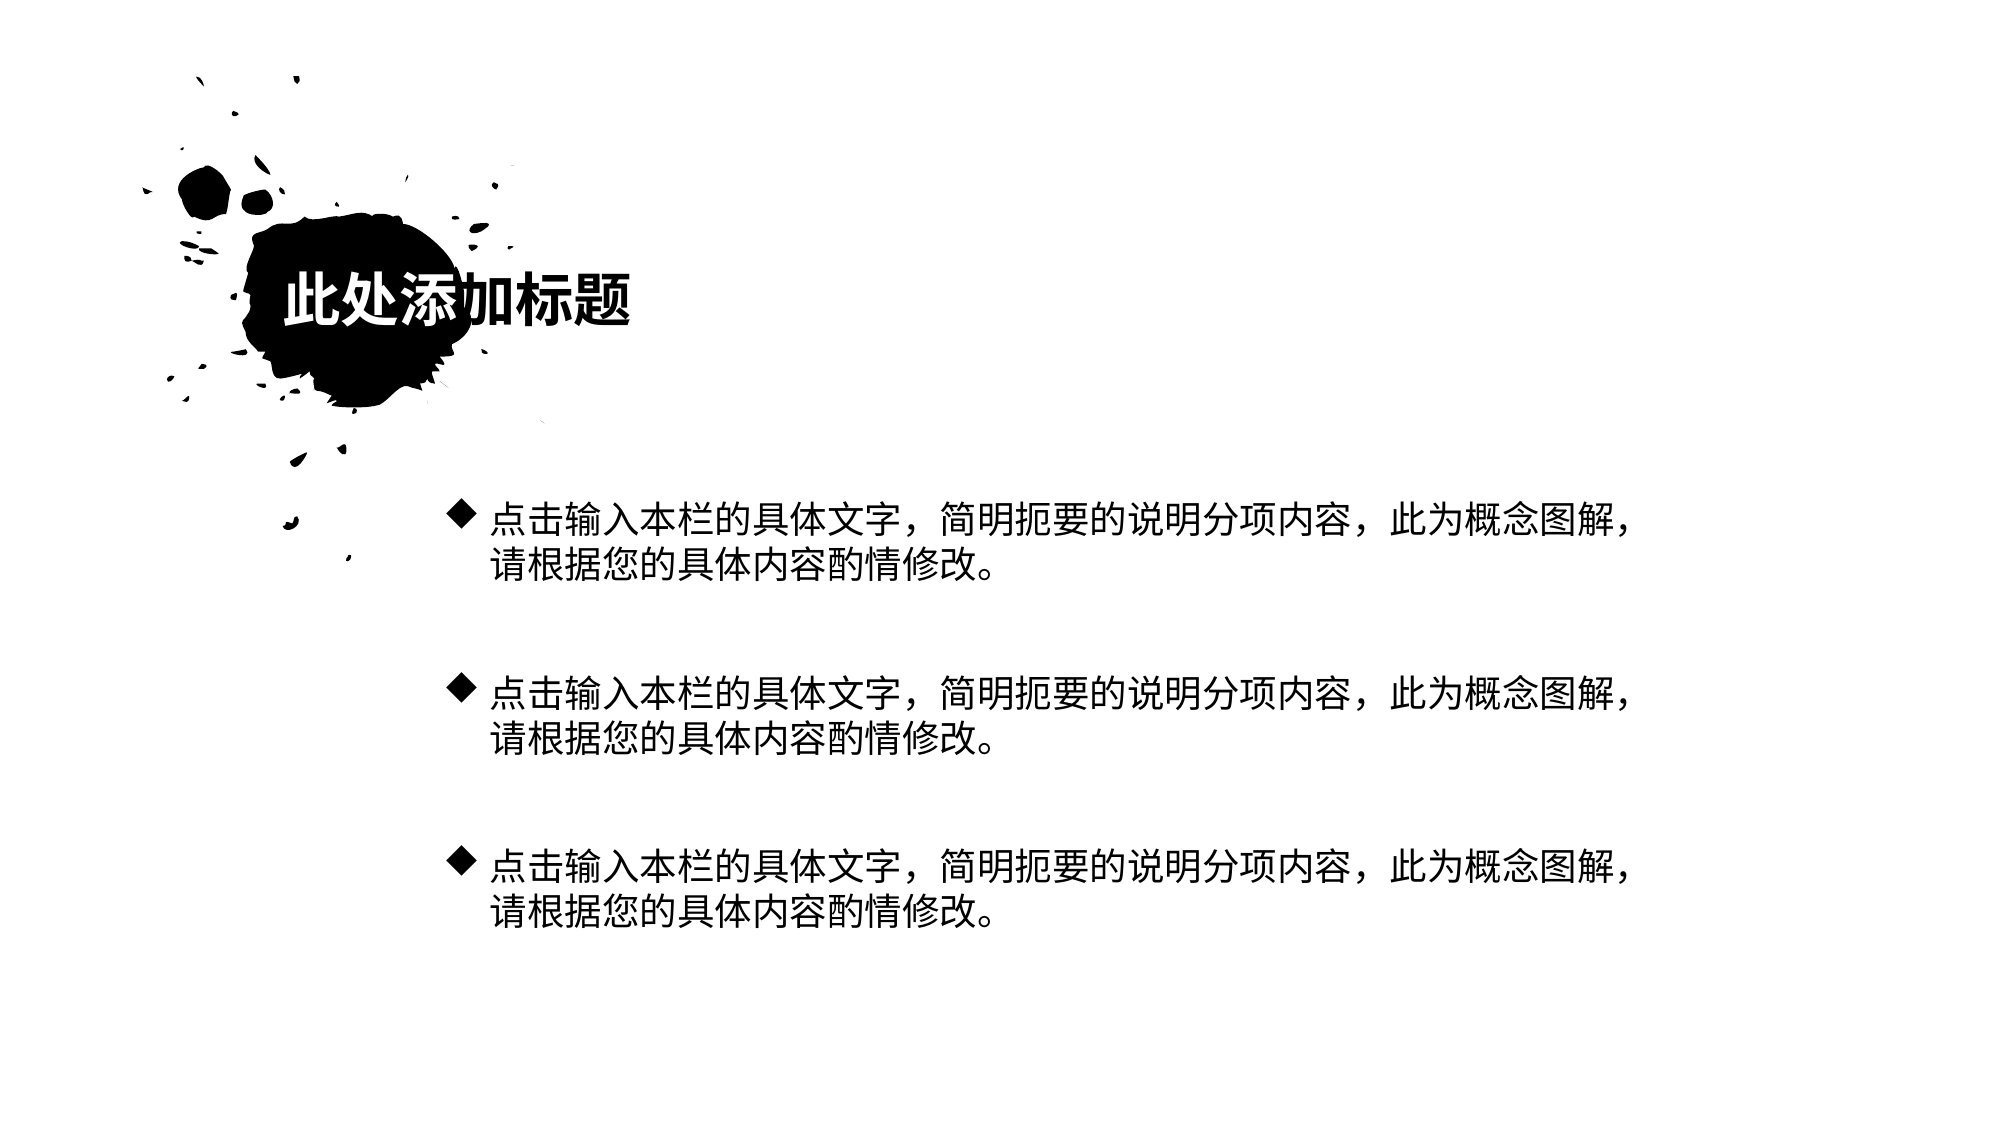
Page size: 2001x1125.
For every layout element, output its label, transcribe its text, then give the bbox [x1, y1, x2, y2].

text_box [140, 76, 772, 563]
text_box 点击输入本栏的具体文字，简明扼要的说明分项内容，此为概念图解，请根据您的具体内容酌情修改。 [428, 488, 1703, 594]
text_box 点击输入本栏的具体文字，简明扼要的说明分项内容，此为概念图解，请根据您的具体内容酌情修改。 [428, 662, 1703, 768]
text_box 点击输入本栏的具体文字，简明扼要的说明分项内容，此为概念图解，请根据您的具体内容酌情修改。 [428, 835, 1703, 941]
